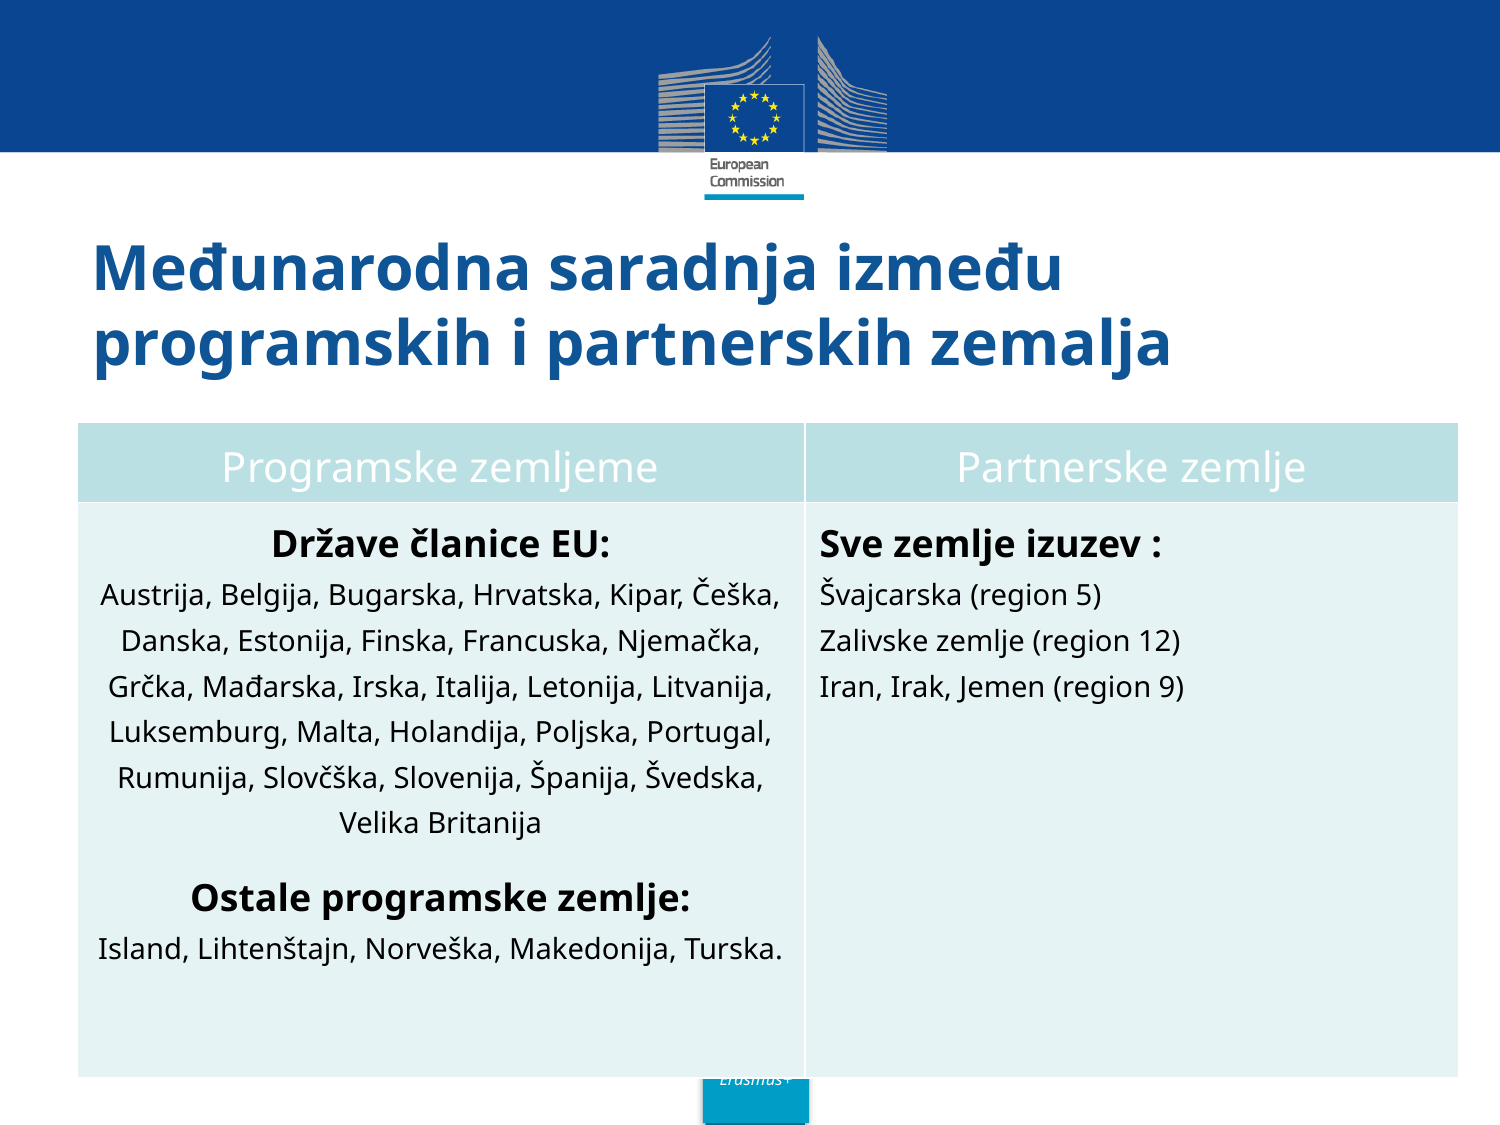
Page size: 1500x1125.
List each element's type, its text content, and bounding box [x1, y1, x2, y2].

table_header Partnerske zemlje [806, 423, 1458, 502]
title Međunarodna saradnja između programskih i partnerskih zemalja [76, 220, 1427, 386]
table_header Programske zemljeme [78, 423, 804, 502]
table_cell Sve zemlje izuzev : Švajcarska (region 5) Zalivske zemlje (region 12) Iran, Irak, Jemen (region 9) [806, 503, 1458, 1077]
picture [0, 0, 1500, 1125]
table_cell Države članice EU: Austrija, Belgija, Bugarska, Hrvatska, Kipar, Češka, Danska, Estonija, Finska, Francuska, Njemačka, Grčka, Mađarska, Irska, Italija, Letonija, Litvanija, Luksemburg, Malta, Holandija, Poljska, Portugal, Rumunija, Slovčška, Slovenija, Španija, Švedska, Velika Britanija Ostale programske zemlje: Island, Lihtenštajn, Norveška, Makedonija, Turska. [78, 503, 804, 1077]
